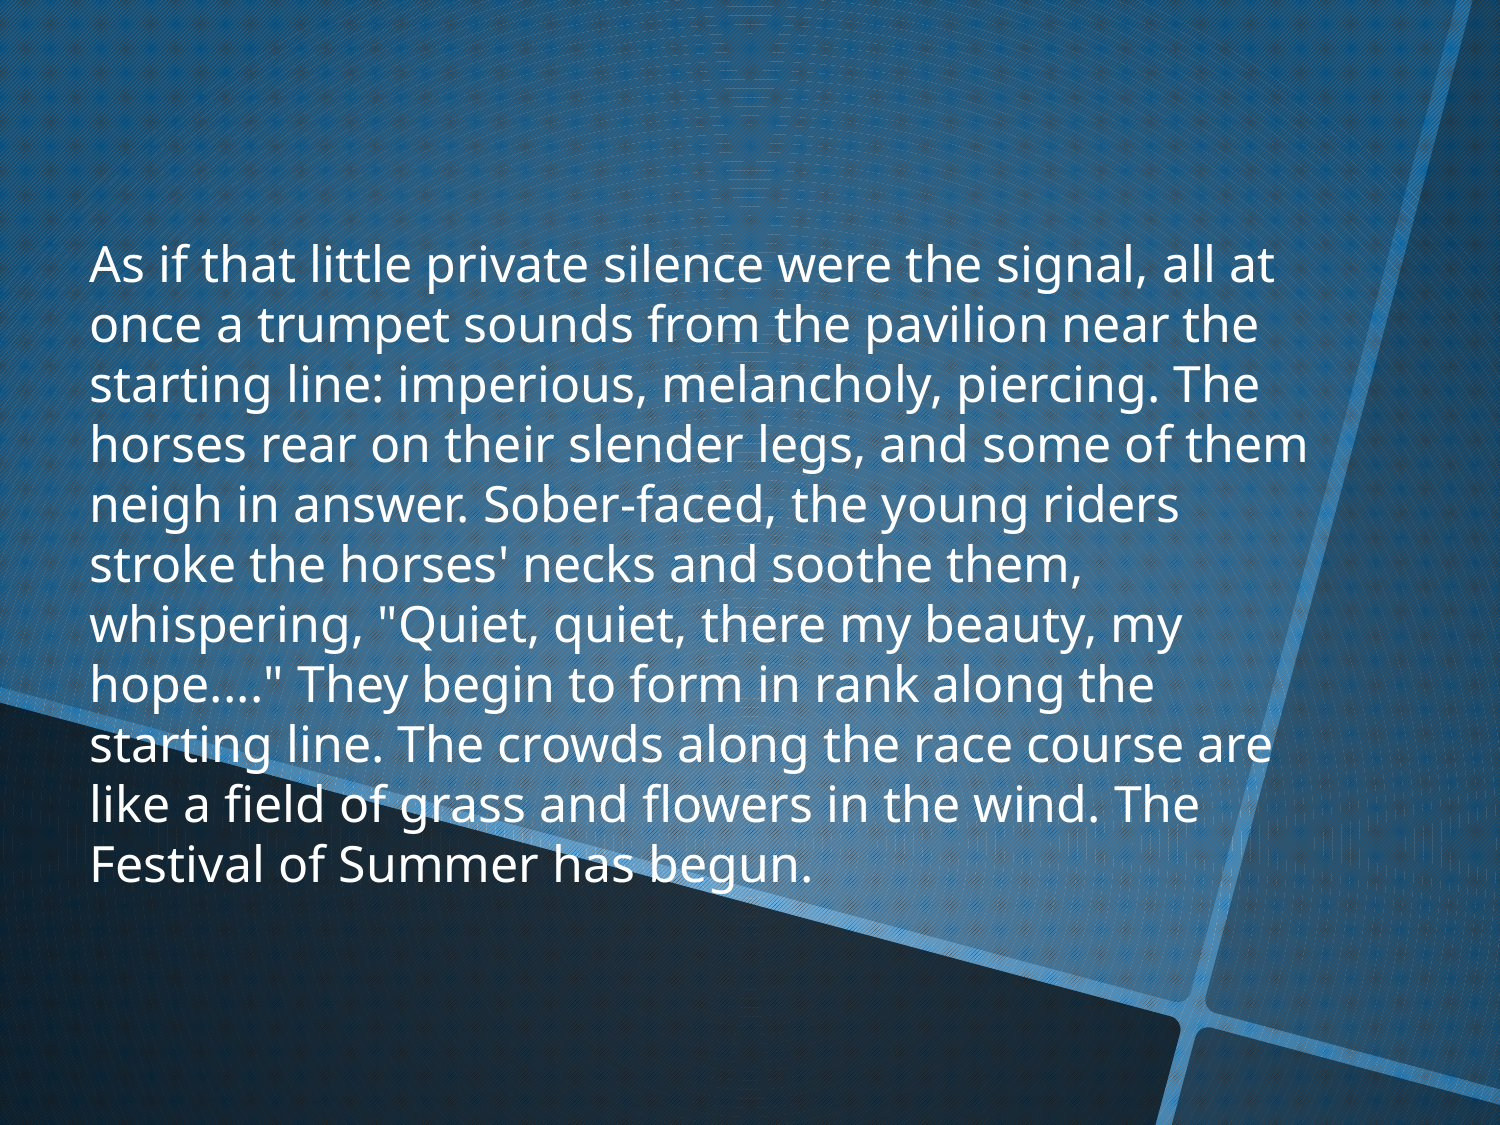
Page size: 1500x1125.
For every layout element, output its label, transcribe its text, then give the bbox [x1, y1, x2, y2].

text_box As if that little private silence were the signal, all at once a trumpet sounds from the pavilion near the starting line: imperious, melancholy, piercing. The horses rear on their slender legs, and some of them neigh in answer. Sober-faced, the young riders stroke the horses' necks and soothe them, whispering, "Quiet, quiet, there my beauty, my hope...." They begin to form in rank along the starting line. The crowds along the race course are like a field of grass and flowers in the wind. The Festival of Summer has begun. [74, 224, 1338, 900]
